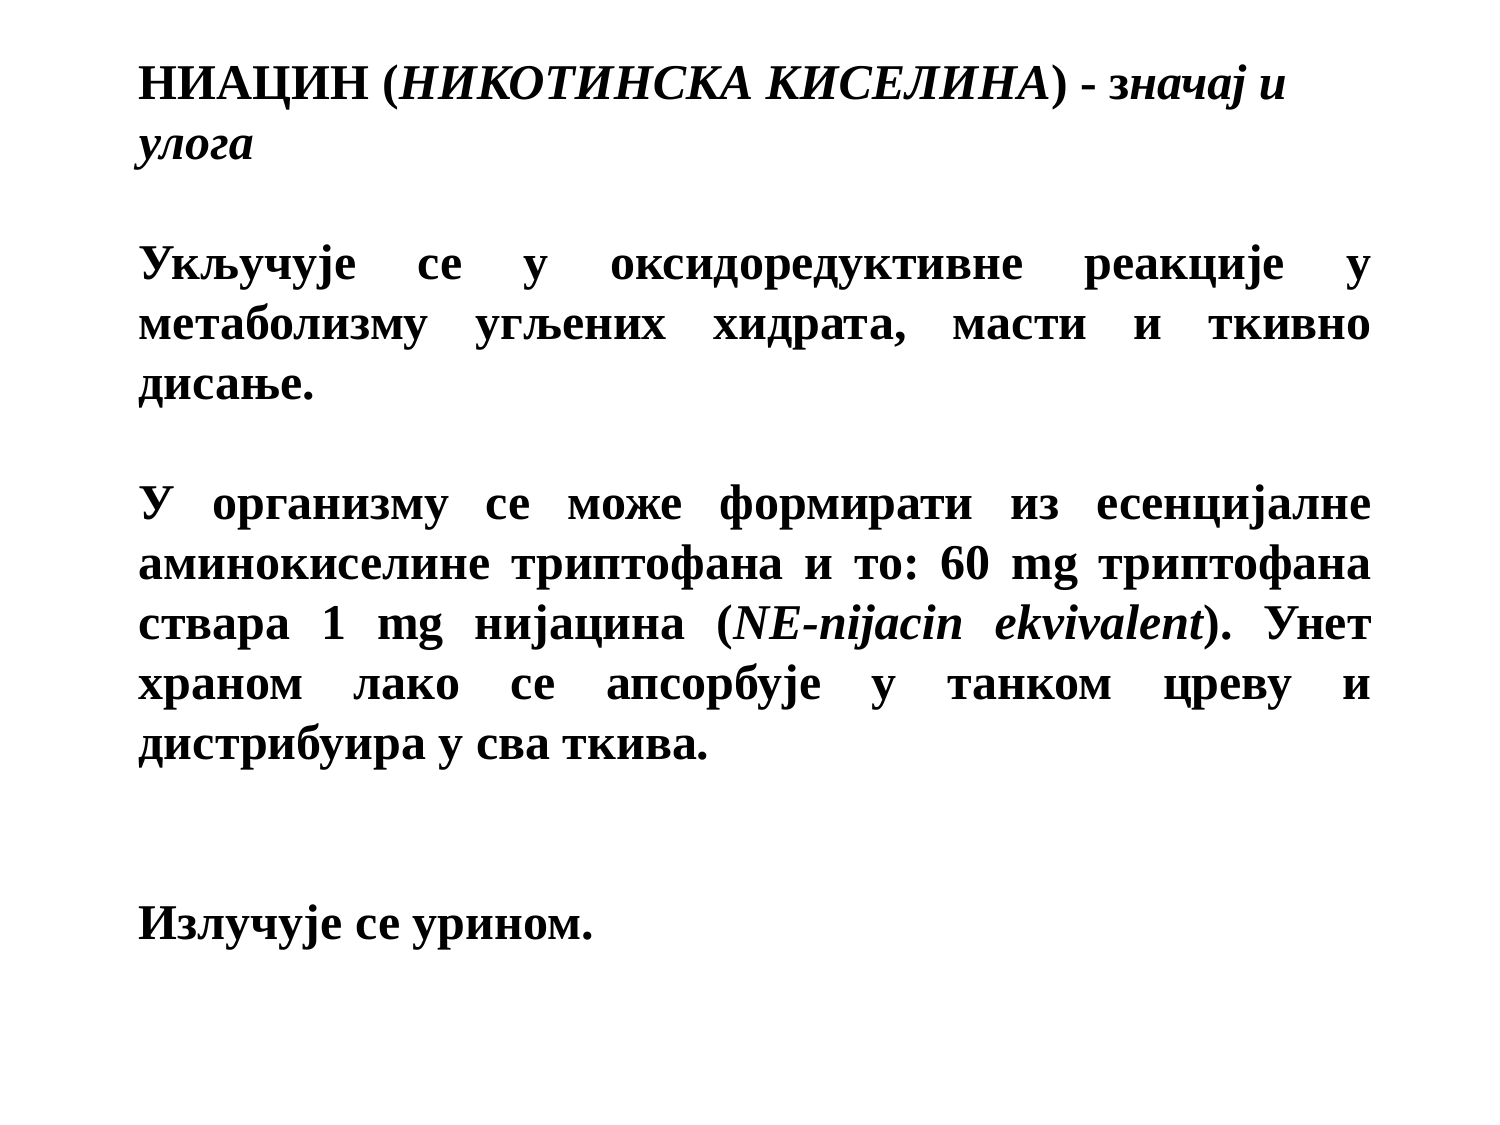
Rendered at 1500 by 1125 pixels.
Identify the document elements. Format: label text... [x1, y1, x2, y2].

text_box НИАЦИН (НИКОТИНСКА КИСЕЛИНА) - значај и улога Укључује се у оксидоредуктивне реакције у метаболизму угљених хидрата, масти и ткивно дисање. У организму се може формирати из есенцијалне аминокиселине триптофана и то: 60 mg триптофана ствара 1 mg нијацина (NE-nijacin ekvivalent). Унет храном лако се апсорбује у танком цреву и дистрибуира у сва ткива. Излучује се урином. [123, 42, 1387, 1018]
